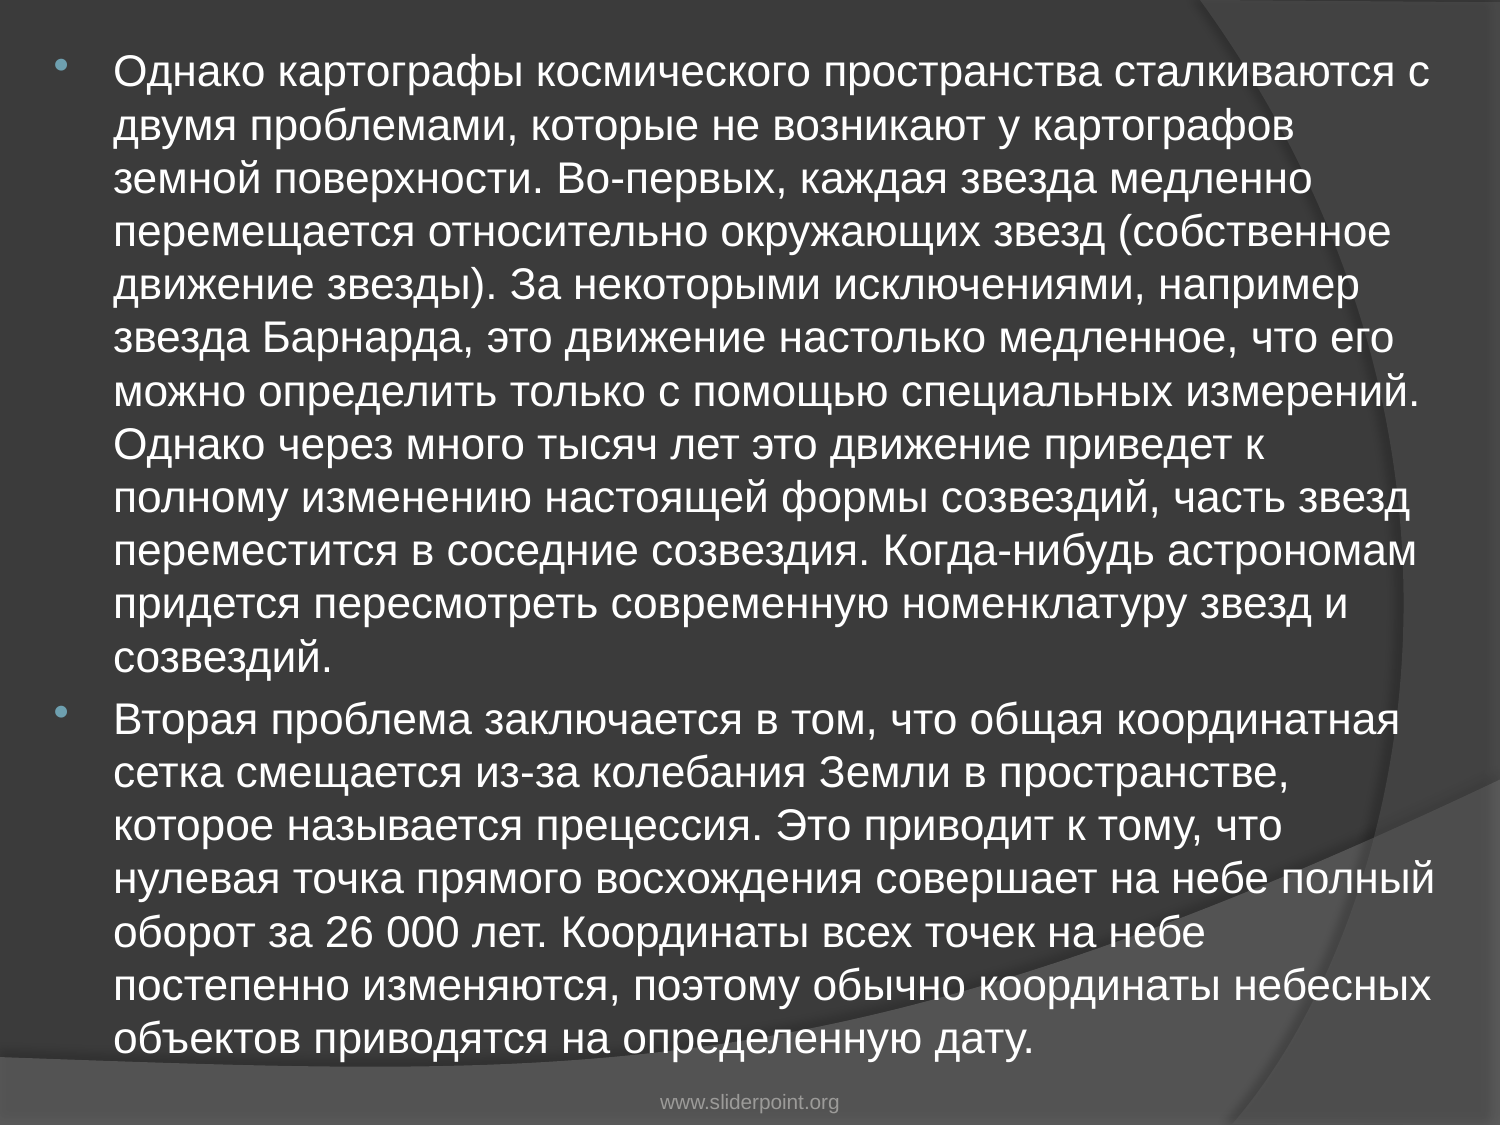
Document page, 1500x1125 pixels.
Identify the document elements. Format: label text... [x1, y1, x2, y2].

footer www.sliderpoint.org [512, 1053, 988, 1114]
list Однако картографы космического пространства сталкиваются с двумя проблемами, которые не возникают у картографов земной поверхности. Во-первых, каждая звезда медленно перемещается относительно окружающих звезд (собственное движение звезды). За некоторыми исключениями, например звезда Барнарда, это движение настолько медленное, что его можно определить только с помощью специальных измерений. Однако через много тысяч лет это движение приведет к полному изменению настоящей формы созвездий, часть звезд переместится в соседние созвездия. Когда-нибудь астрономам придется пересмотреть современную номенклатуру звезд и созвездий. Вторая проблема заключается в том, что общая координатная сетка смещается из-за колебания Земли в пространстве, которое называется прецессия. Это приводит к тому, что нулевая точка прямого восхождения совершает на небе полный оборот за 26 000 лет. Координаты всех точек на небе постепенно изменяются, поэтому обычно координаты небесных объектов приводятся на определенную дату. [35, 35, 1465, 1090]
